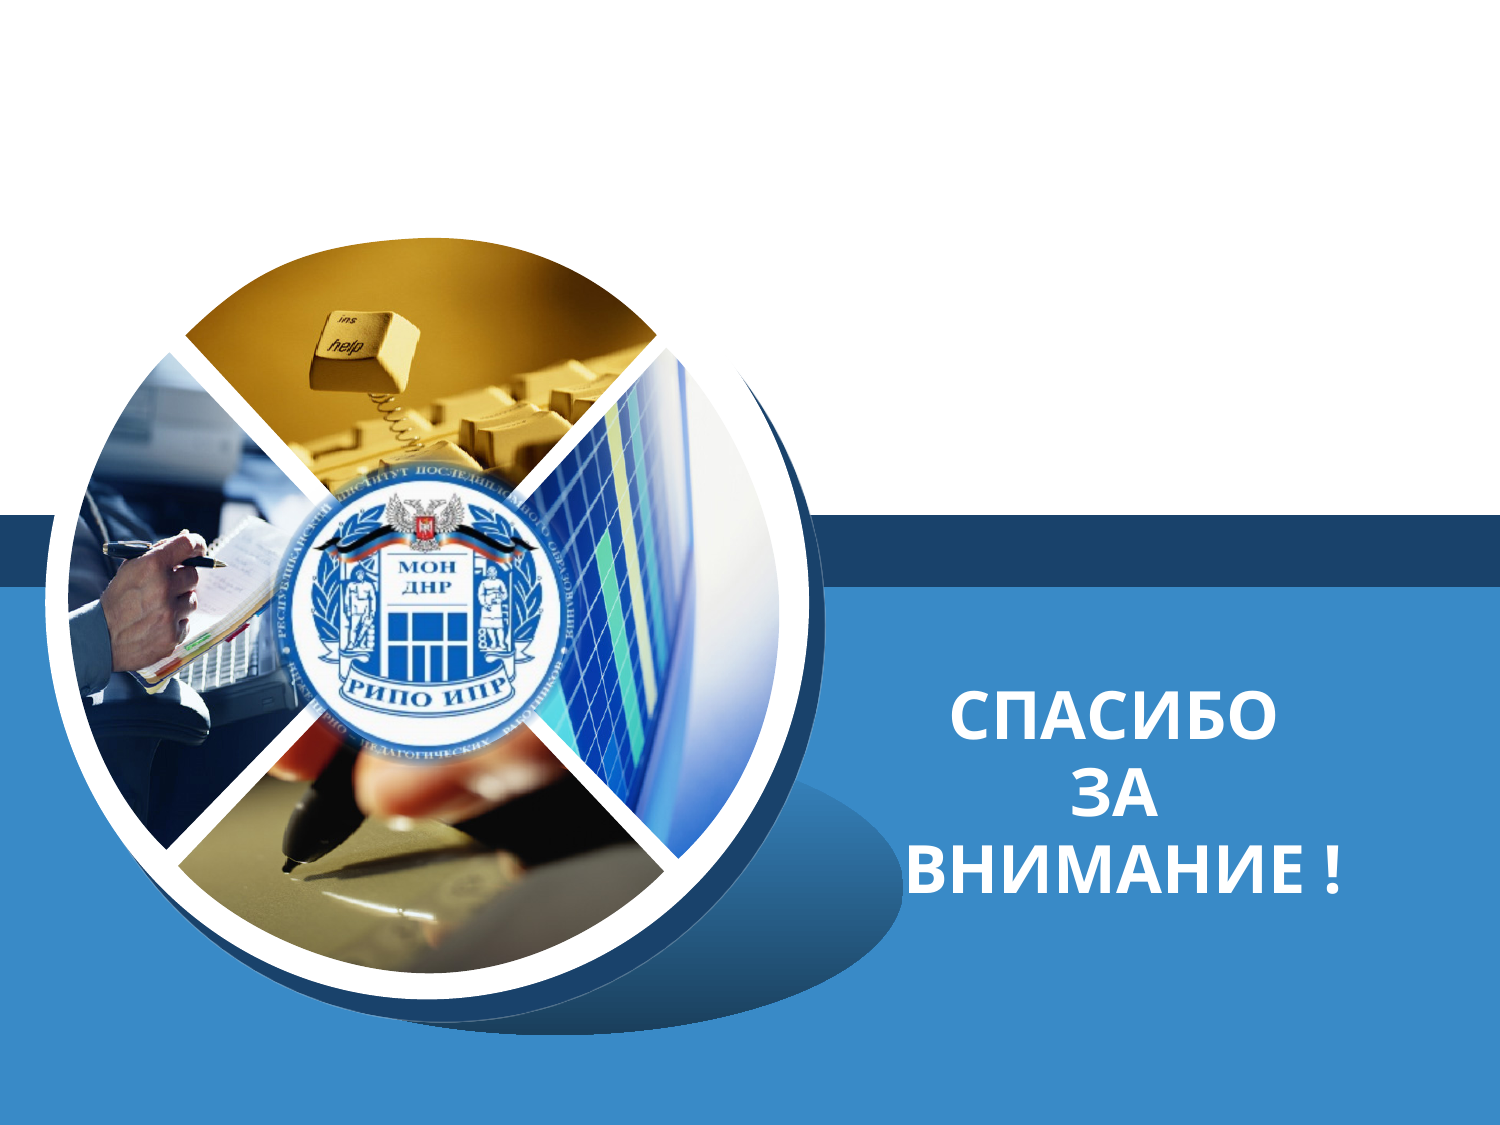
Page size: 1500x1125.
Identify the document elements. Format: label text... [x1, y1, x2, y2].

picture [68, 237, 780, 843]
subtitle СПАСИБО ЗА ВНИМАНИЕ ! [679, 680, 1500, 704]
text_box [159, 704, 1500, 992]
